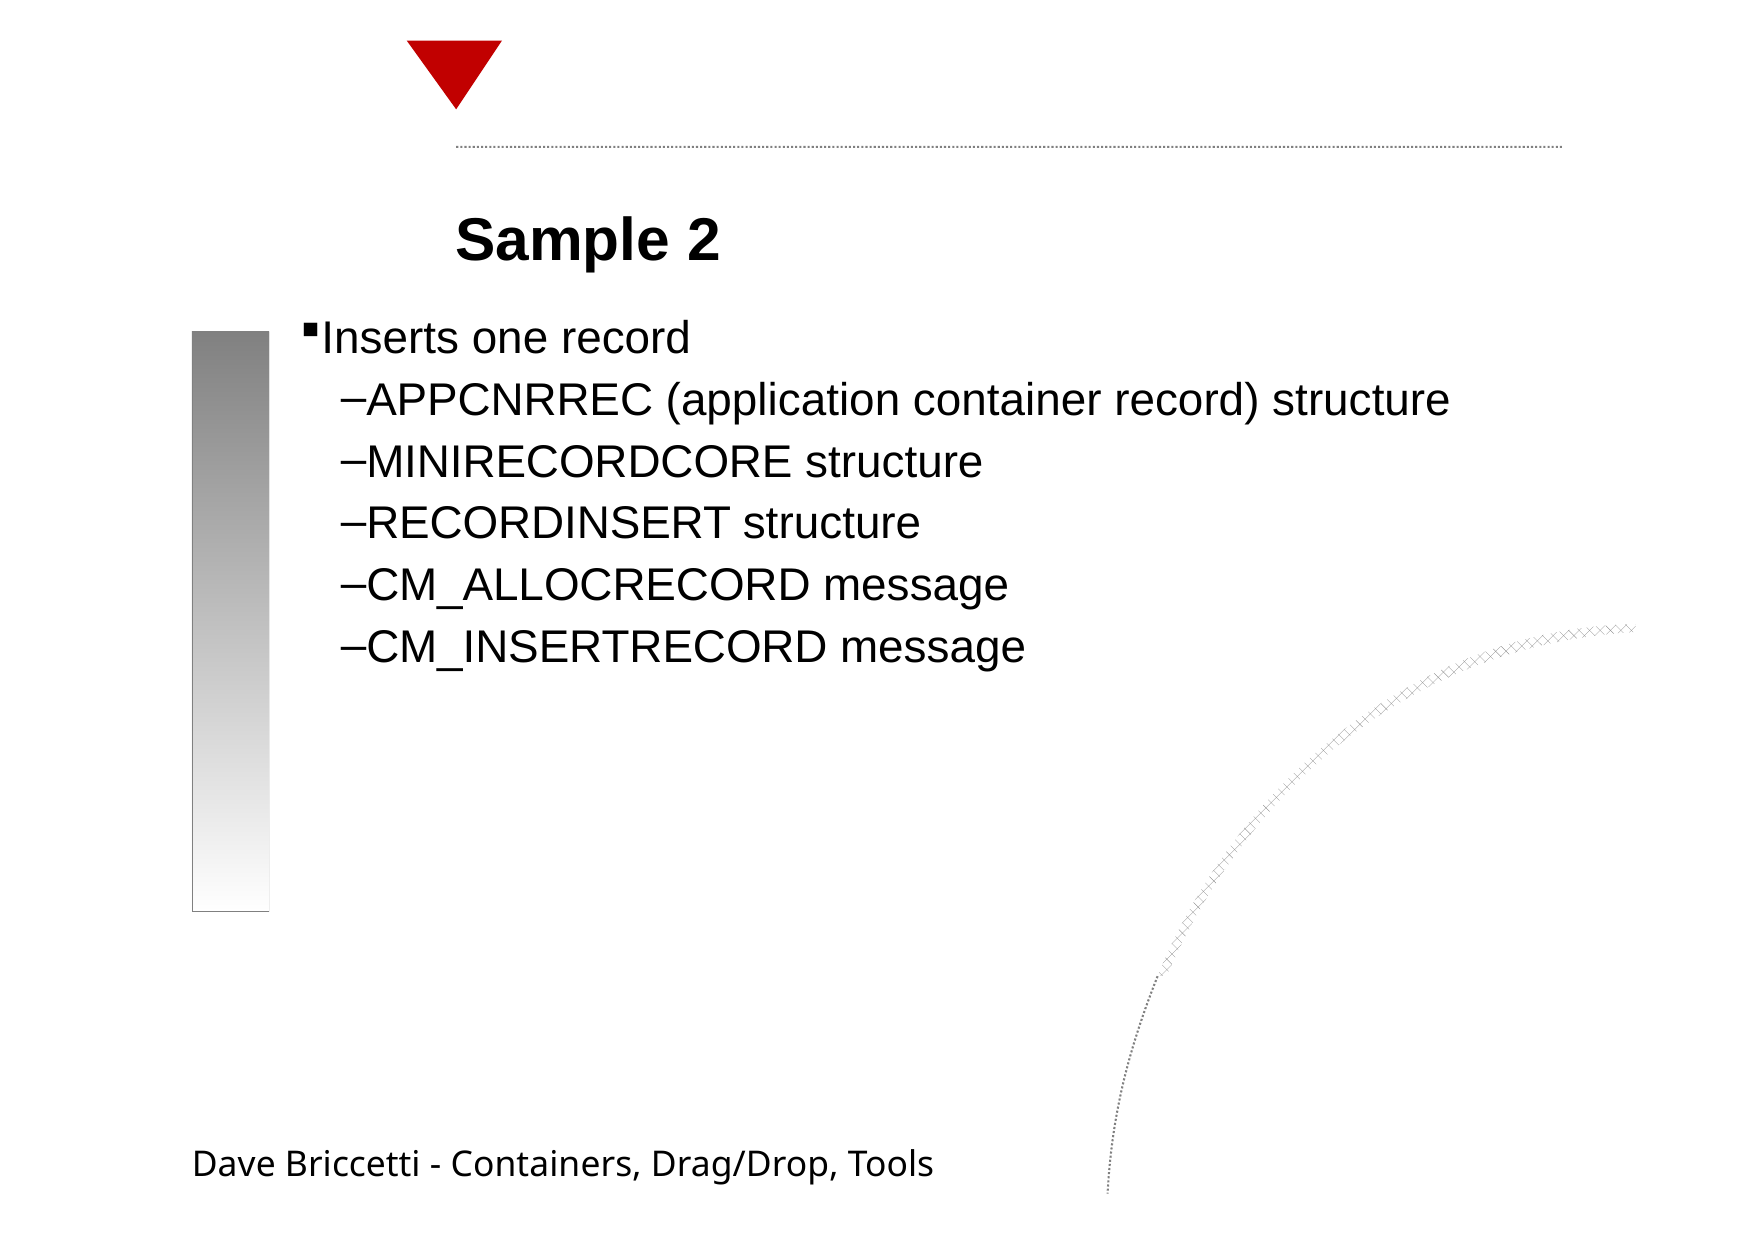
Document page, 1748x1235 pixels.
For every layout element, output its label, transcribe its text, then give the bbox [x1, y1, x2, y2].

text_box Sample 2 [455, 200, 1568, 273]
text_box [1561, 624, 1636, 642]
text_box Dave Briccetti - Containers, Drag/Drop, Tools [191, 1141, 1505, 1184]
text_box Inserts one record APPCNRREC (application container record) structure MINIRECORDCORE structure RECORDINSERT structure CM_ALLOCRECORD message CM_INSERTRECORD message [300, 307, 1561, 672]
text_box [1157, 672, 1461, 977]
text_box [1112, 976, 1158, 1141]
text_box [191, 331, 270, 912]
text_box [406, 40, 503, 110]
